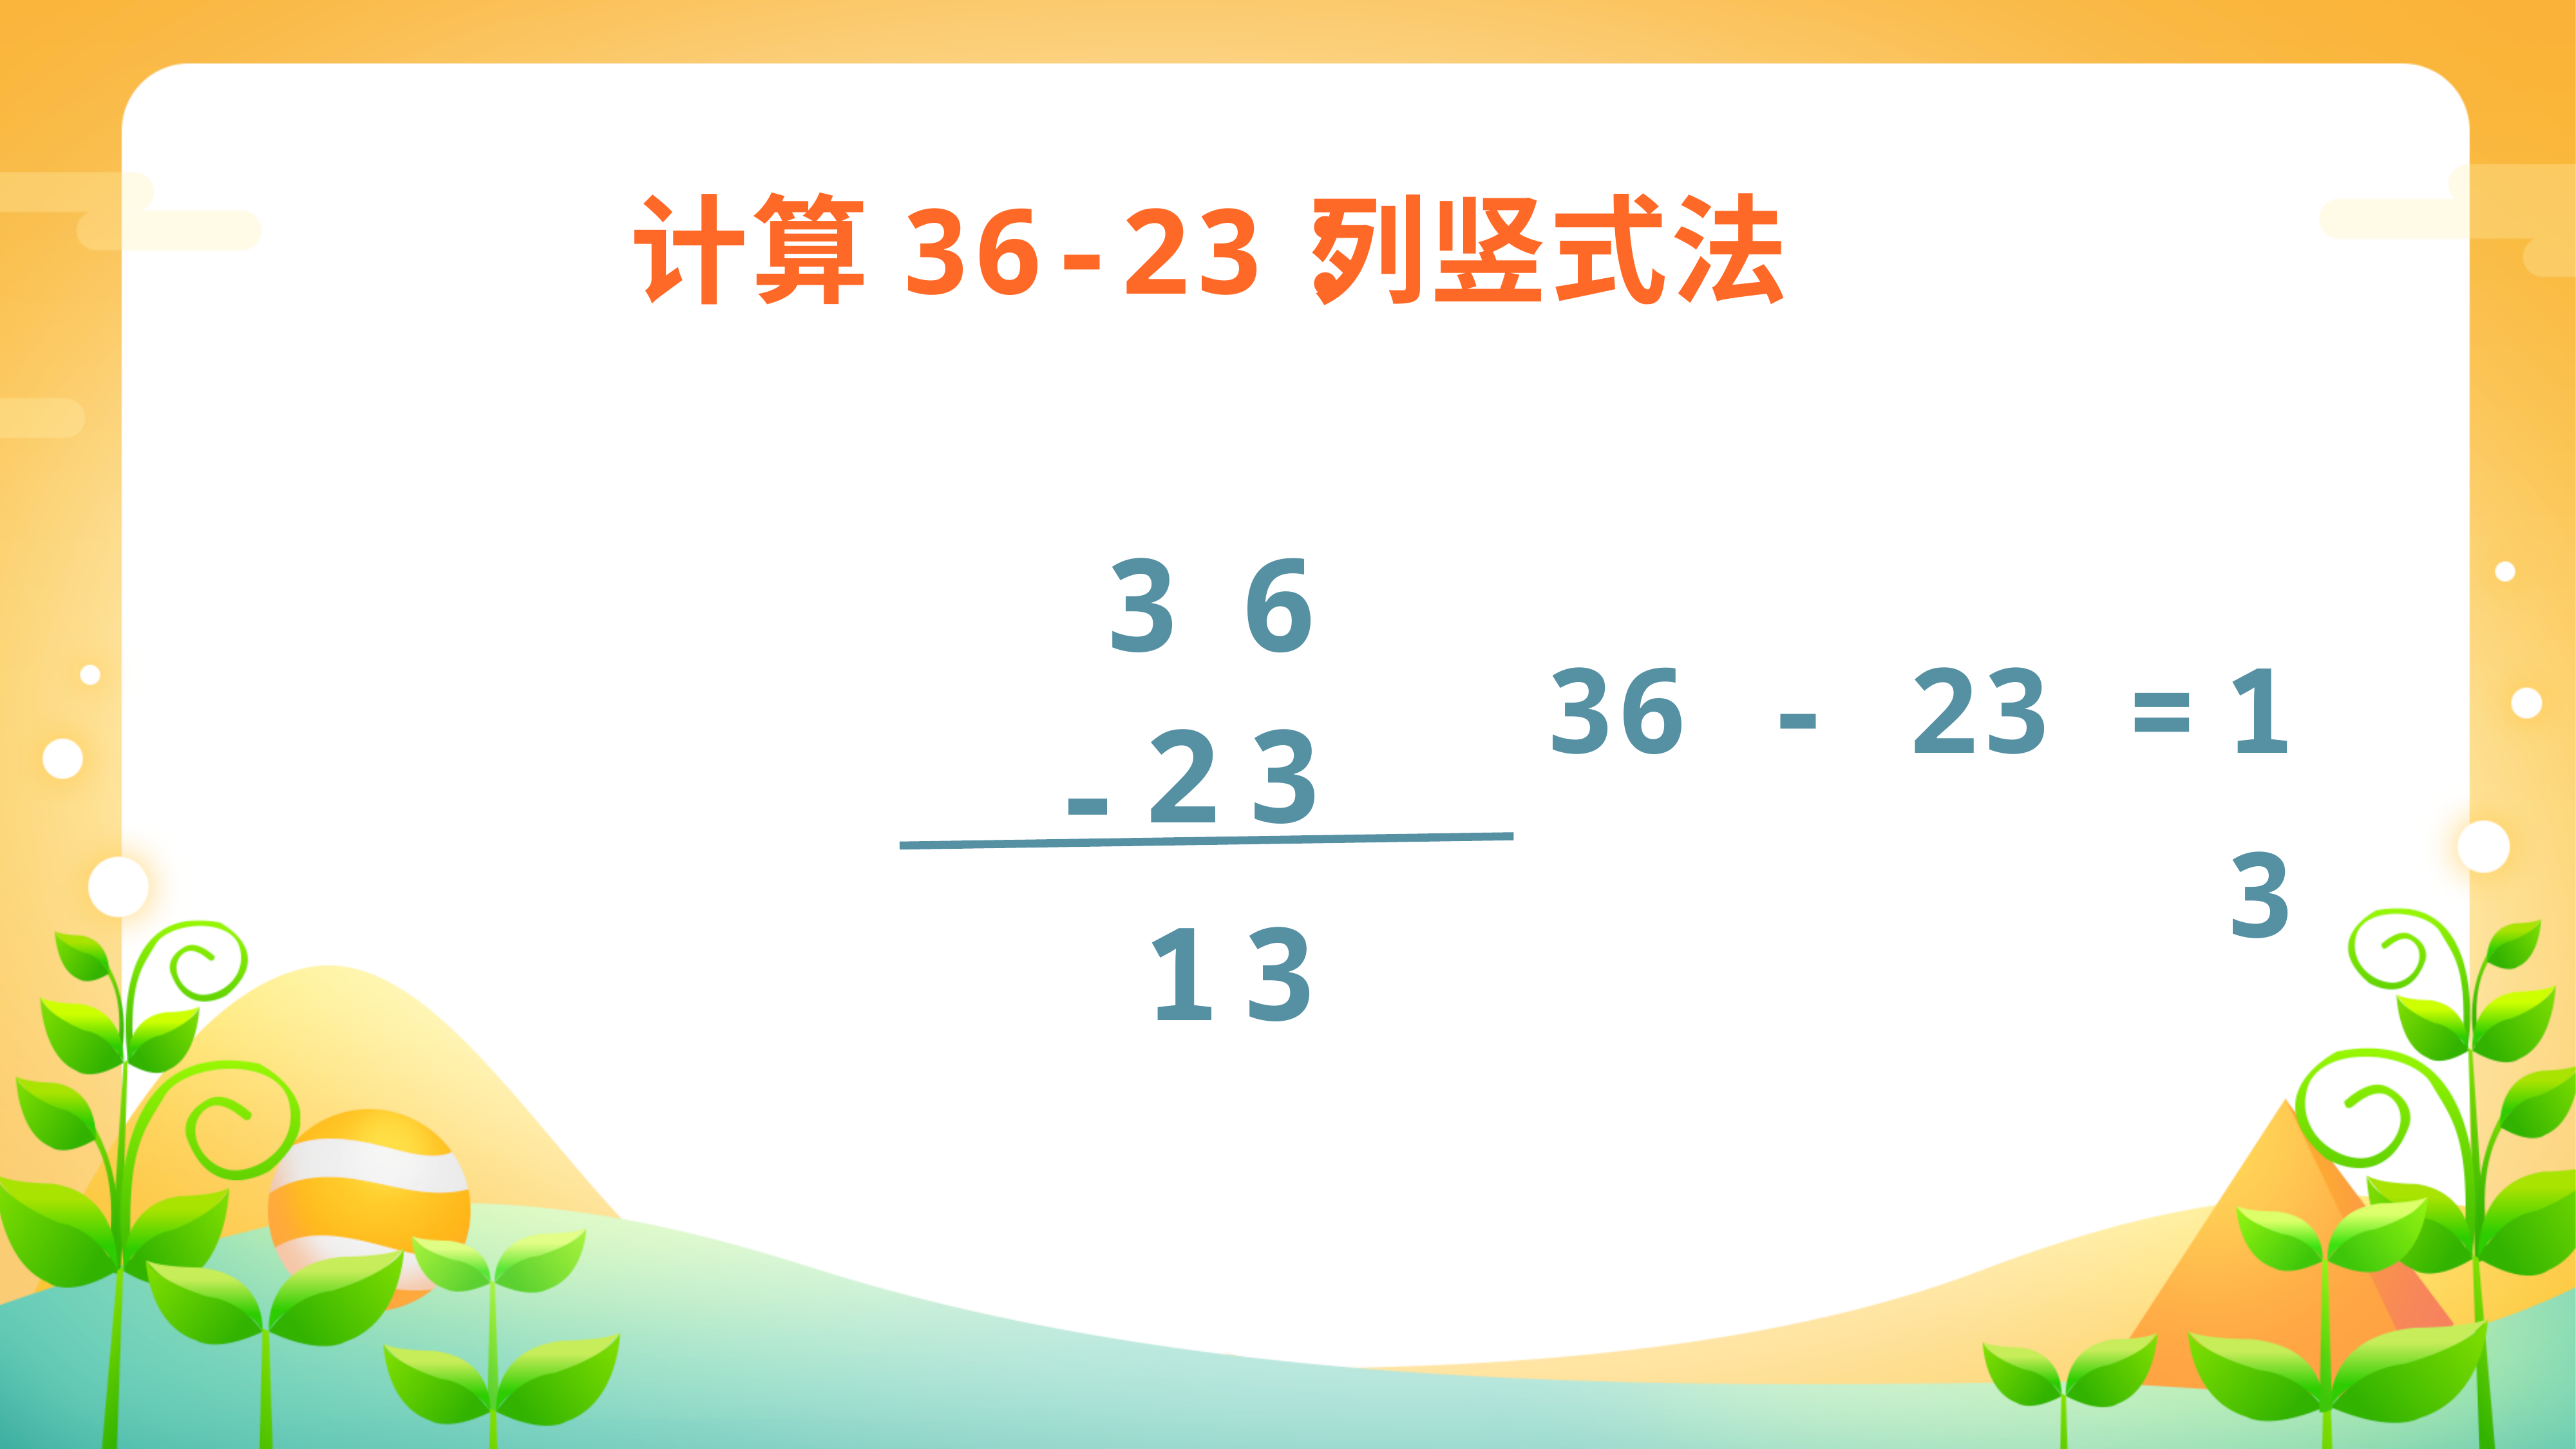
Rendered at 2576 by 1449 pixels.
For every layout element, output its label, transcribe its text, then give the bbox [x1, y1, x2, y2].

text_box - [956, 666, 1218, 783]
text_box 3 [1229, 647, 1349, 765]
text_box 13 [2185, 592, 2335, 710]
text_box 列竖式法 [1055, 151, 2040, 342]
picture [0, 0, 2576, 1449]
text_box 6 [1218, 476, 1339, 593]
text_box 1 [1113, 846, 1218, 963]
text_box 3 [1218, 846, 1339, 963]
subtitle 36 - 23 = [1528, 592, 2185, 710]
text_box 3 [1055, 476, 1218, 593]
title 计算36-23： [609, 151, 1055, 342]
text_box 2 [1133, 647, 1229, 765]
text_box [899, 836, 1514, 846]
